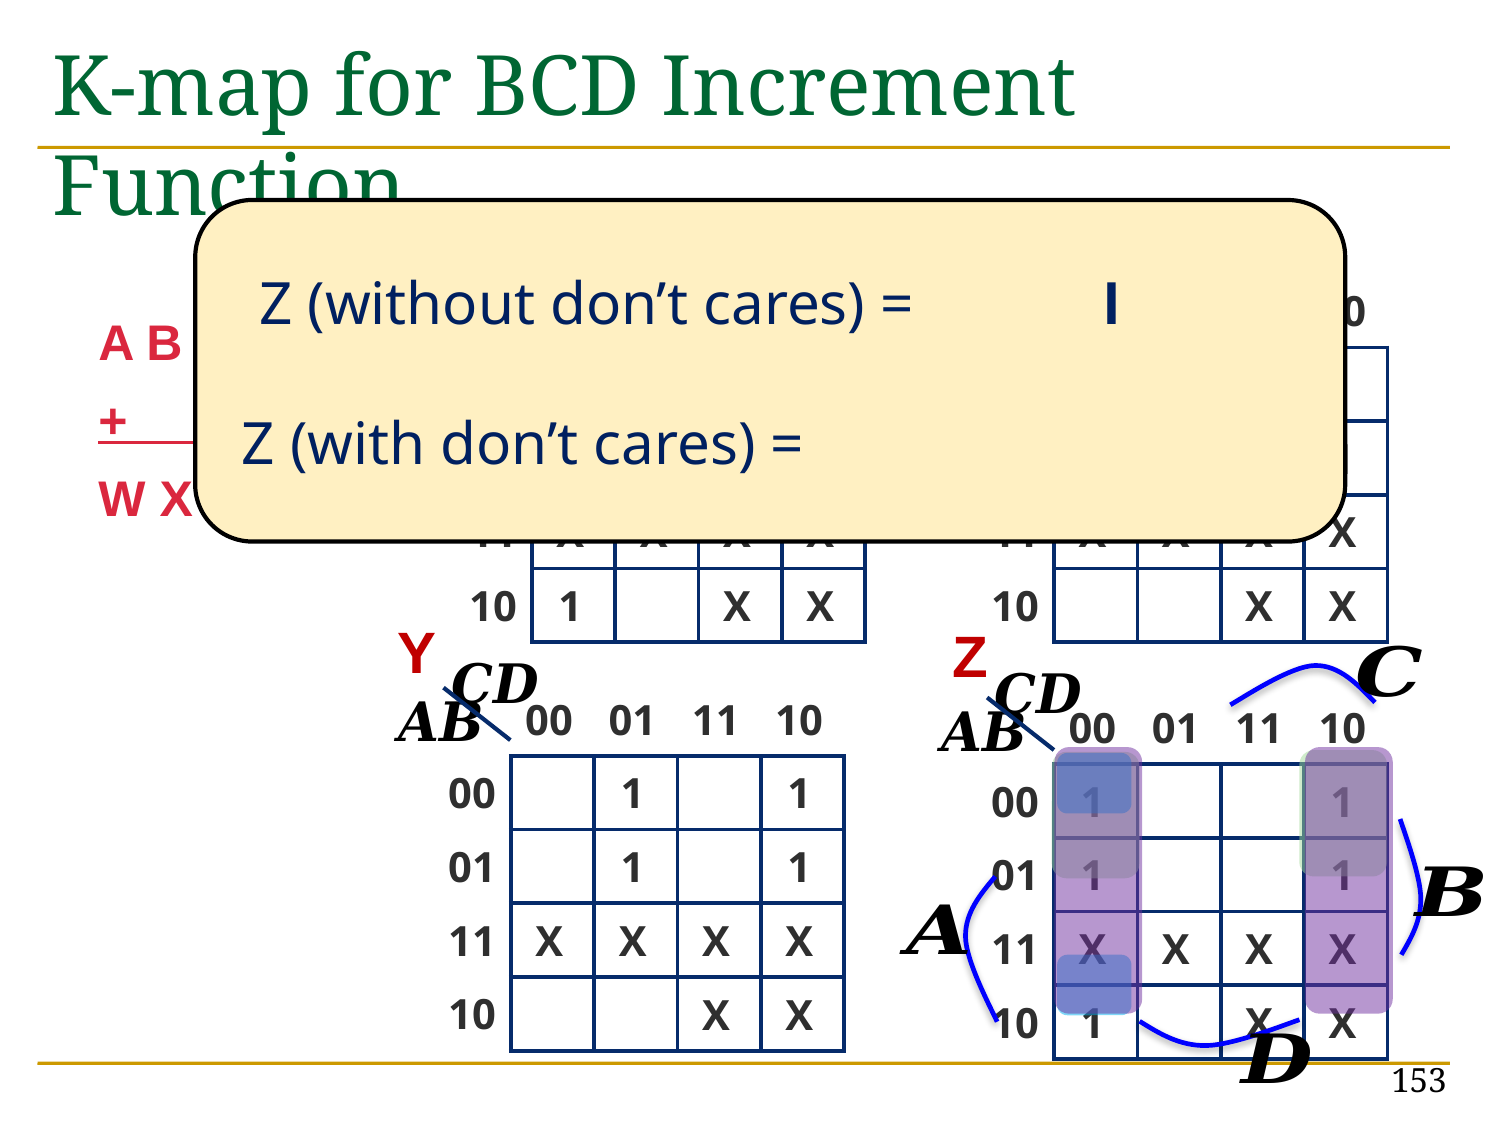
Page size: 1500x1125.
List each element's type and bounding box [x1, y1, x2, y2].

table_cell [1223, 913, 1302, 983]
table_cell [971, 765, 1052, 1059]
table_cell [513, 979, 592, 1049]
table_cell [1306, 497, 1386, 567]
table_cell [679, 758, 759, 828]
table_cell [1306, 570, 1386, 640]
table_cell [784, 570, 863, 640]
table_cell [784, 544, 863, 567]
table_header [1375, 654, 1387, 693]
table_cell [763, 979, 842, 1049]
table_cell [1056, 544, 1136, 567]
text_box [964, 876, 998, 1023]
table_cell [1056, 570, 1136, 640]
table_cell [1223, 543, 1302, 567]
table_cell [1056, 1012, 1136, 1057]
text_box [1229, 664, 1376, 706]
table_cell [534, 544, 613, 567]
table_cell [1223, 570, 1302, 640]
slide_number [1263, 1038, 1293, 1079]
table_cell [513, 905, 592, 975]
table_cell [763, 905, 842, 975]
table_cell [1139, 570, 1219, 640]
table_cell [971, 544, 1052, 642]
table_cell [1223, 840, 1302, 910]
table_cell [513, 831, 592, 901]
table_header [1308, 200, 1387, 346]
table_cell [1223, 766, 1297, 836]
table_cell [596, 831, 676, 901]
table_header [1004, 642, 1387, 762]
table_cell [1139, 1023, 1161, 1036]
table_cell [700, 570, 780, 609]
table_cell [763, 831, 842, 901]
text_box [1399, 818, 1422, 956]
slide_number [1111, 1036, 1462, 1112]
table_cell [513, 758, 592, 828]
table_cell [596, 979, 676, 1049]
text_box [382, 615, 542, 755]
table_cell [1306, 1010, 1386, 1036]
table_cell [534, 570, 613, 609]
table_cell [617, 544, 697, 567]
table_cell [1347, 423, 1386, 493]
table_cell [679, 905, 759, 975]
text_box [1297, 744, 1395, 1016]
table_cell [1145, 913, 1219, 983]
text_box [1139, 1018, 1300, 1047]
table_cell [700, 544, 780, 567]
table_header [428, 609, 844, 754]
title [37, 24, 1450, 200]
table_cell [1348, 349, 1386, 419]
table_cell [679, 979, 759, 1049]
table_cell [1139, 987, 1219, 1021]
text_box [83, 197, 1348, 544]
table_cell [429, 544, 530, 609]
table_cell [596, 905, 676, 975]
table_cell [1145, 840, 1219, 910]
text_box [935, 618, 1145, 1018]
table_cell [596, 758, 676, 828]
table_cell [428, 755, 509, 1051]
table_cell [679, 831, 759, 901]
table_cell [1145, 766, 1219, 836]
table_cell [1139, 544, 1219, 567]
table_cell [1223, 987, 1302, 1036]
table_cell [617, 570, 697, 609]
table_cell [763, 758, 842, 828]
